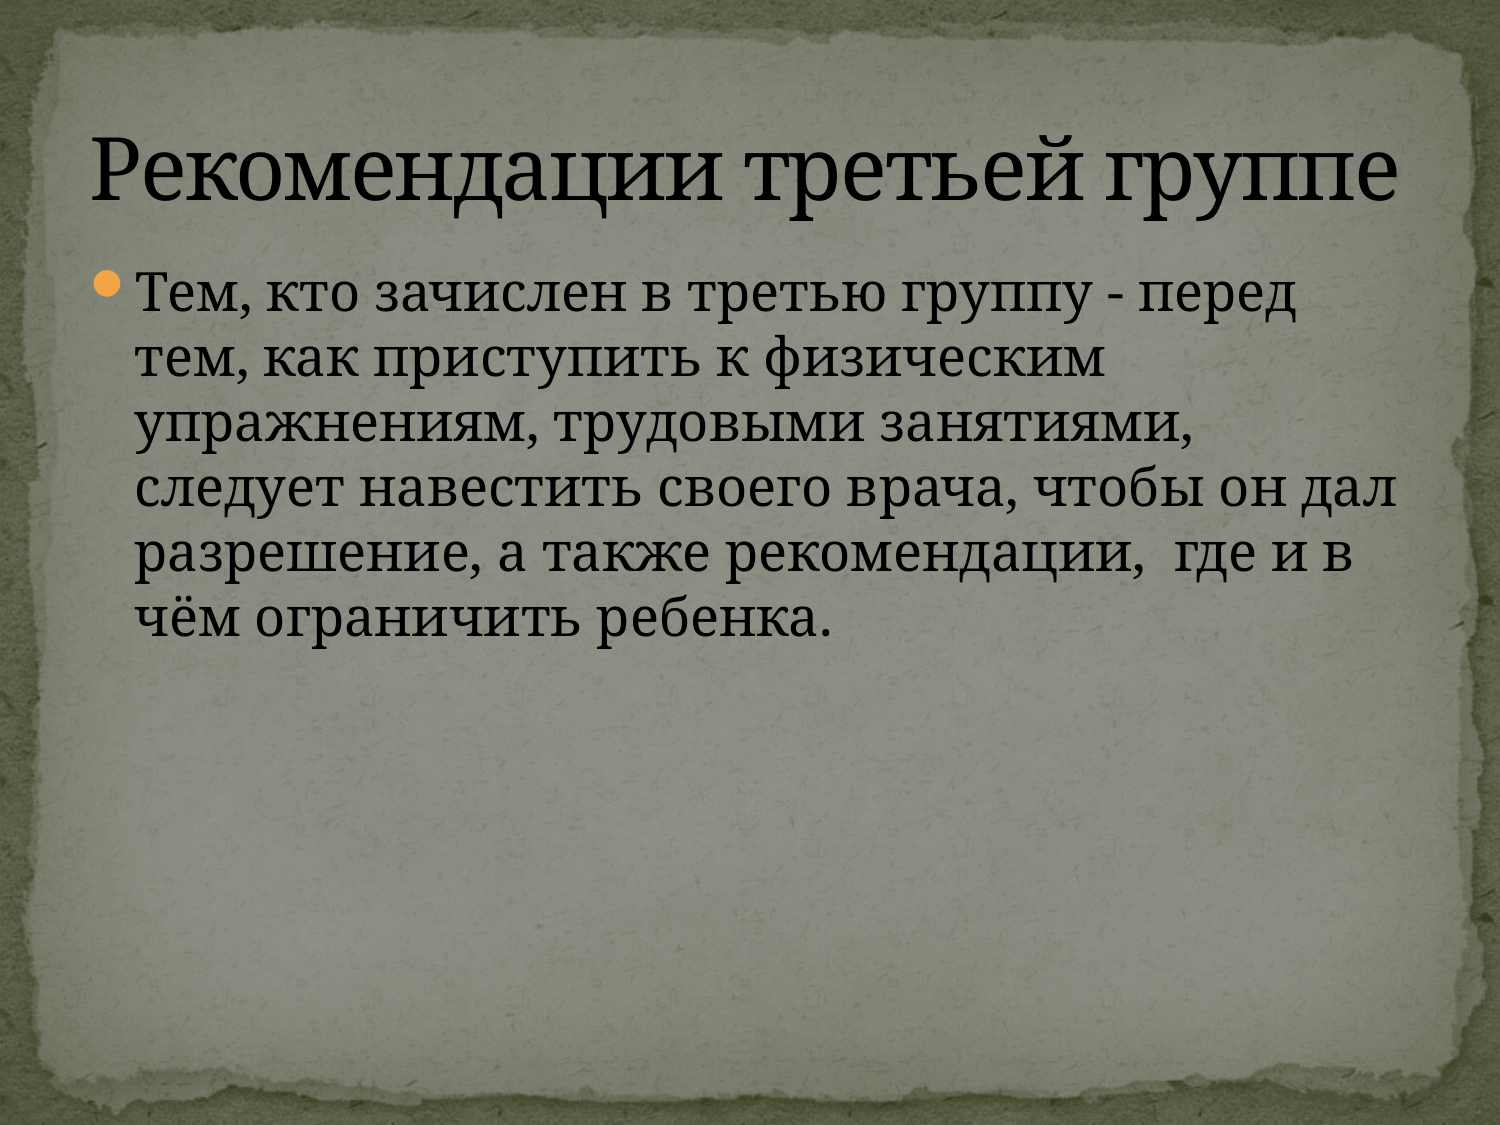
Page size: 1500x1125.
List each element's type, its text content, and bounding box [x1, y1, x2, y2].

list Тем, кто зачислен в третью группу - перед тем, как приступить к физическим упражнениям, трудовыми занятиями, следует навестить своего врача, чтобы он дал разрешение, а также рекомендации, где и в чём ограничить ребенка. [75, 249, 1425, 1000]
title Рекомендации третьей группе [74, 24, 1425, 225]
